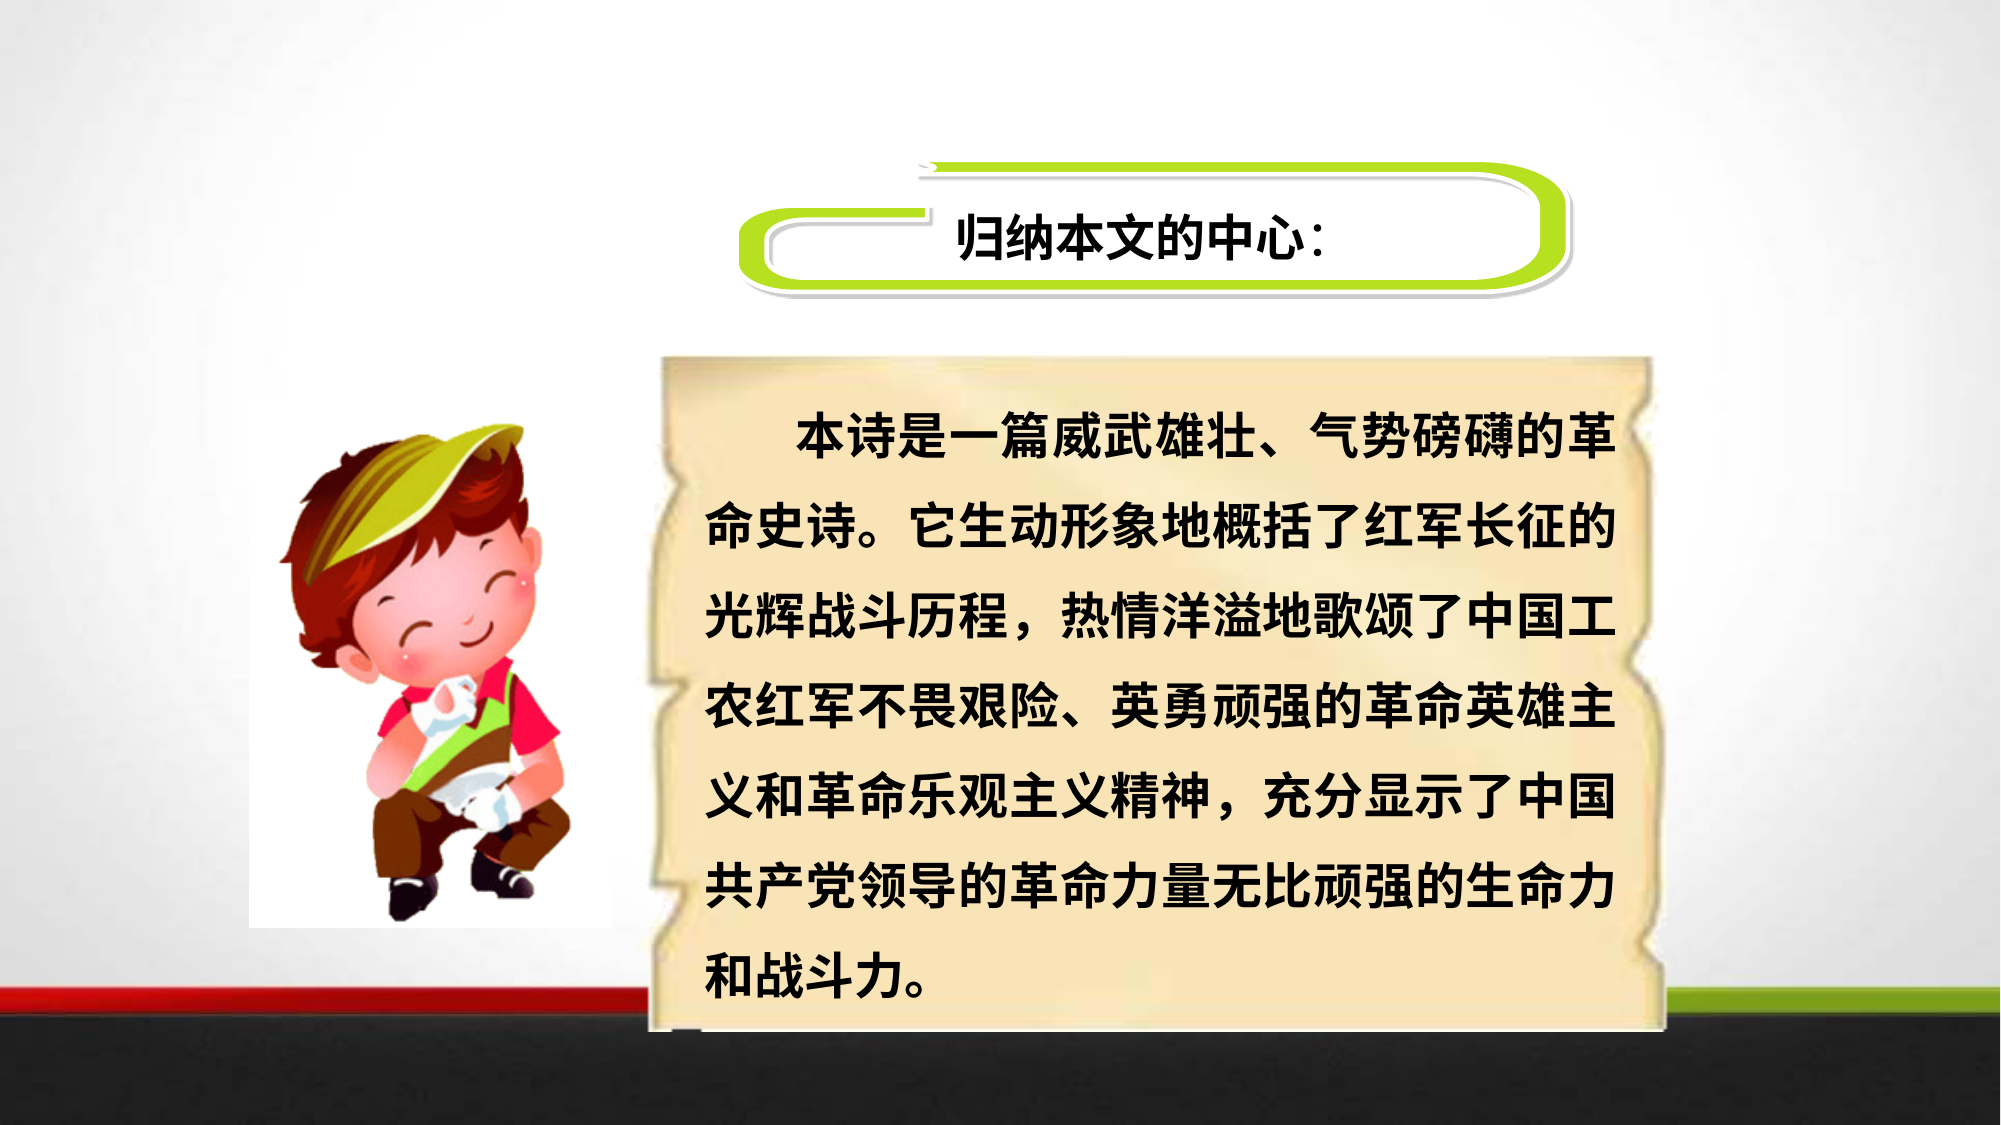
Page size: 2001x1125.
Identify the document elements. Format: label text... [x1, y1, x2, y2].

text_box [736, 159, 1568, 292]
picture [0, 0, 2001, 1125]
text_box 归纳本文的中心： [941, 198, 1371, 274]
